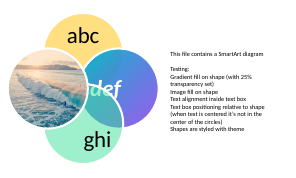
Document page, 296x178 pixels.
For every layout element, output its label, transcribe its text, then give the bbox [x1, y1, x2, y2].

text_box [0, 11, 202, 166]
text_box This file contains a SmartArt diagram Testing: Gradient fill on shape (with 25% transparency set) Image fill on shape Text alignment inside text box Text box positioning relative to shape (when text is centered it’s not in the center of the circles) Shapes are styled with theme [202, 43, 291, 141]
